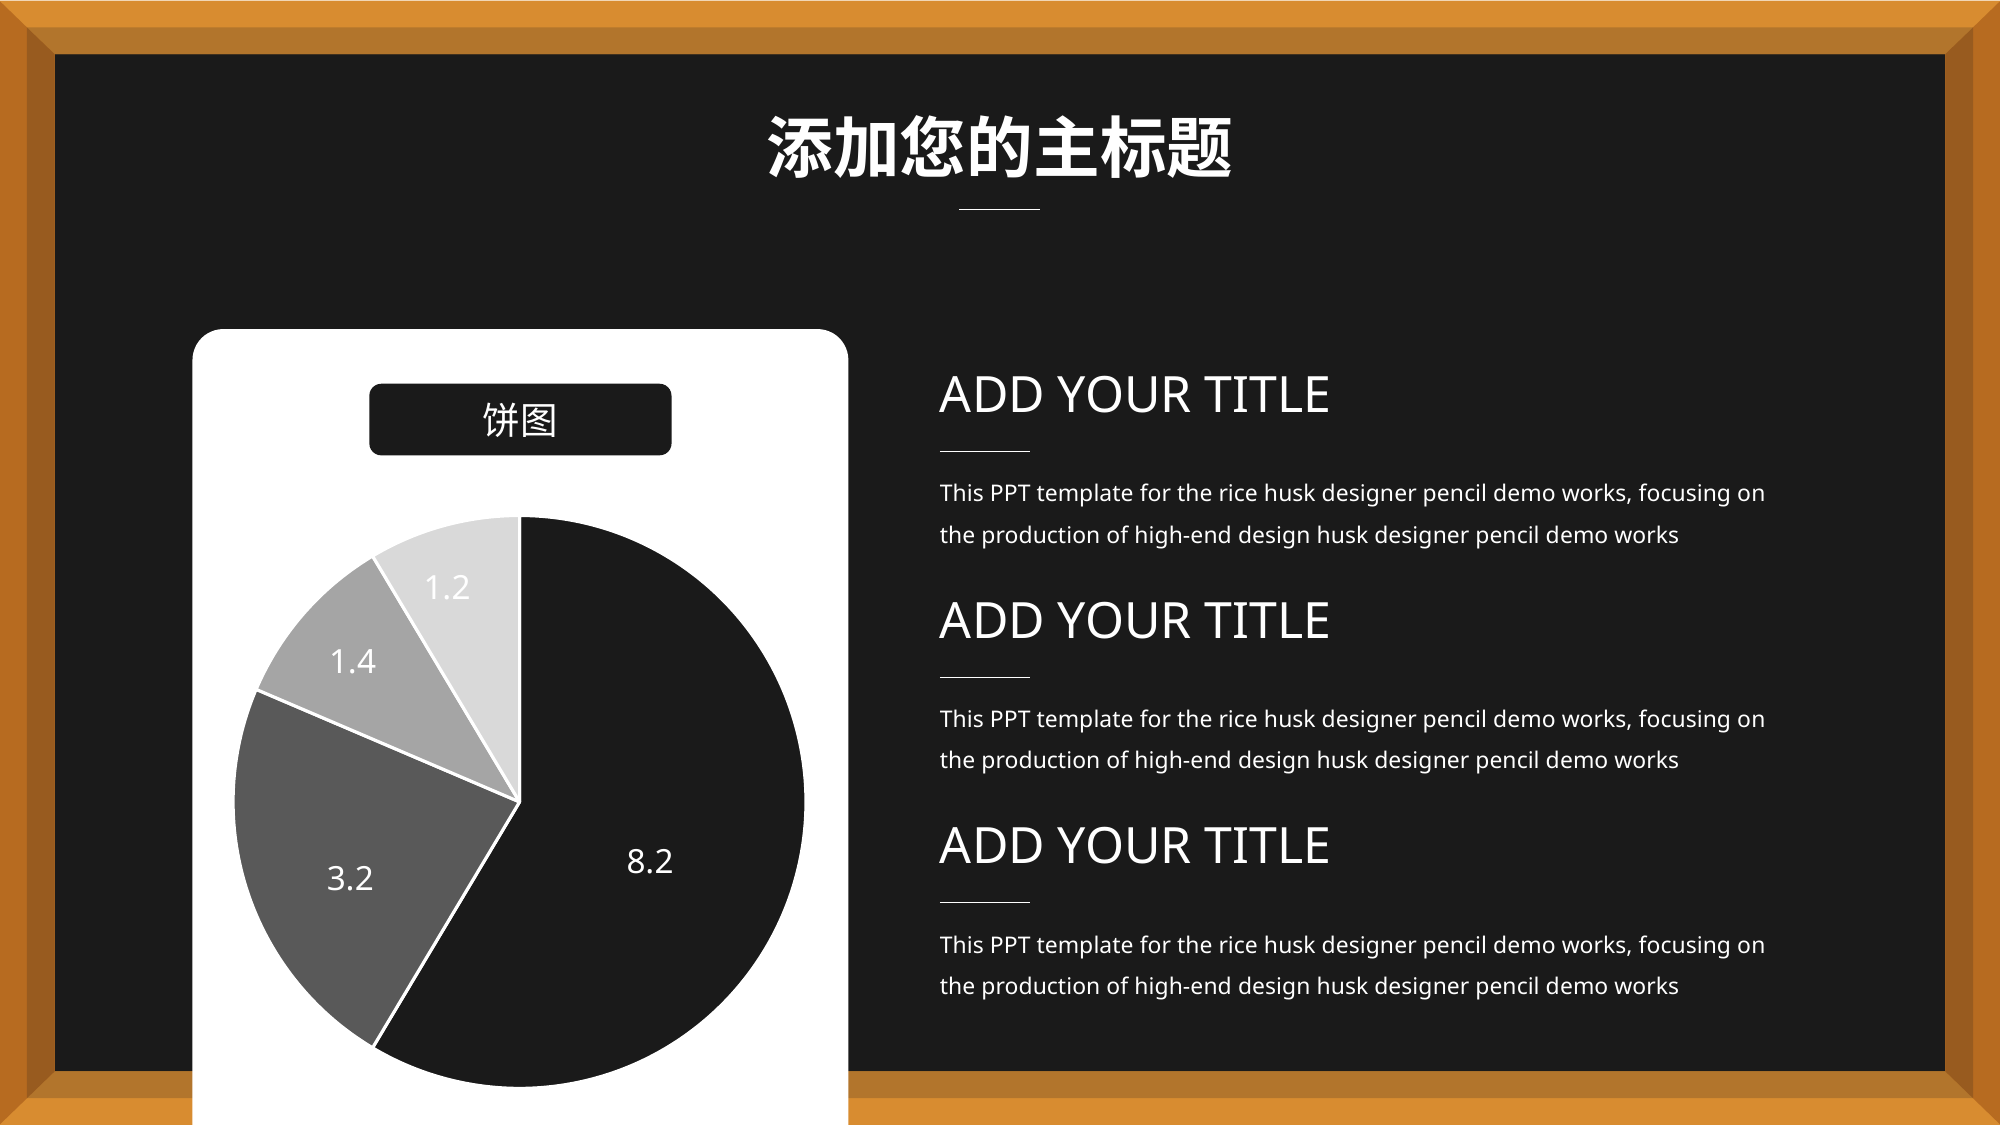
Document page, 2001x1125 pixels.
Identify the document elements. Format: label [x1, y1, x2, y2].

text_box [925, 581, 1791, 783]
picture [0, 0, 2000, 1125]
text_box [925, 355, 1791, 557]
chart [35, 455, 1006, 1102]
text_box [925, 806, 1791, 1008]
